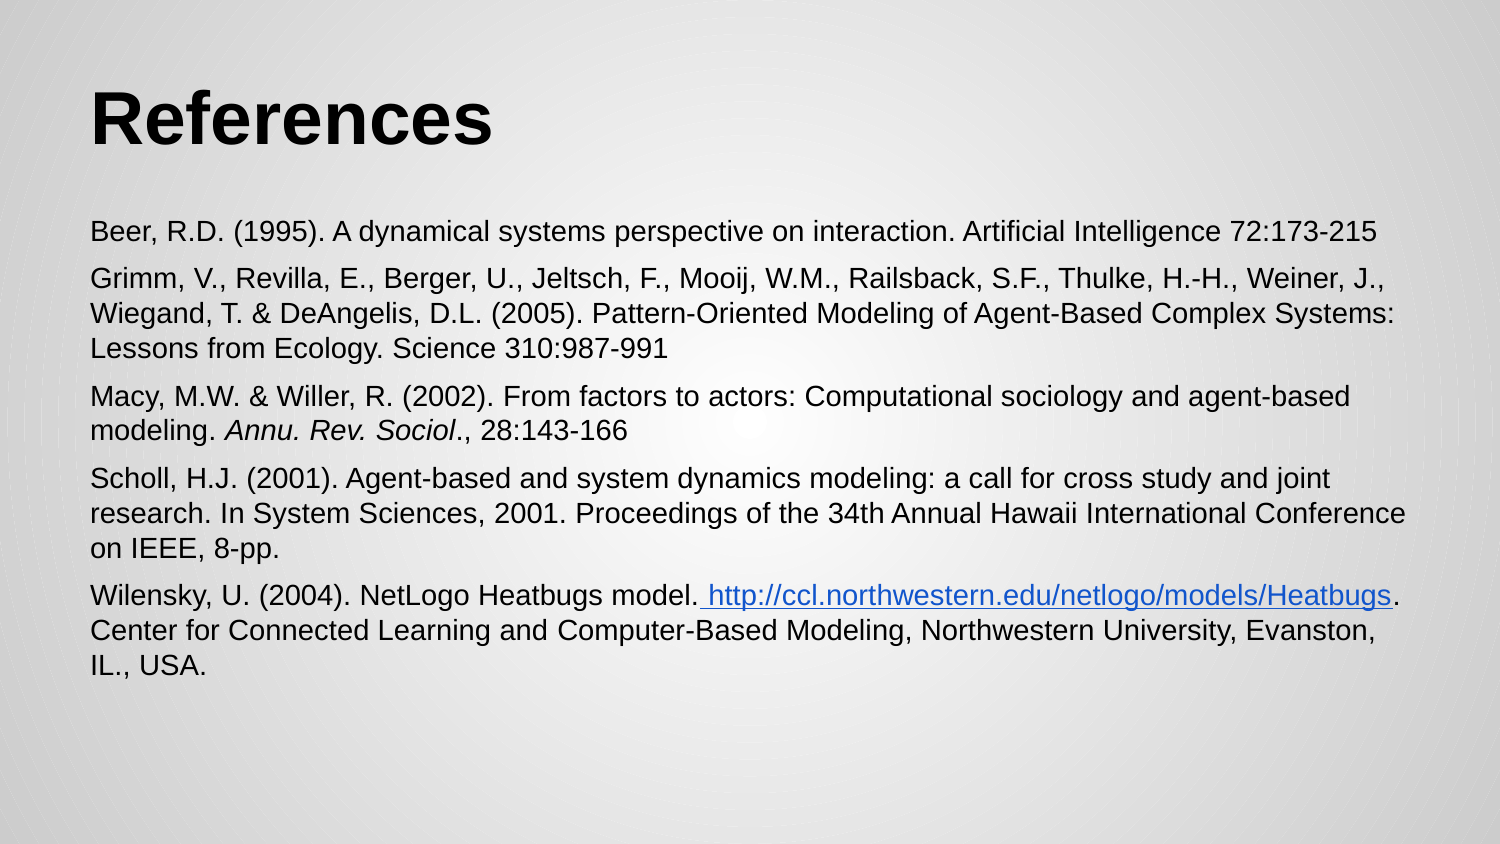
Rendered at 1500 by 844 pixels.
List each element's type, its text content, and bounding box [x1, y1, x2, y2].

list Beer, R.D. (1995). A dynamical systems perspective on interaction. Artificial Intelligence 72:173-215 Grimm, V., Revilla, E., Berger, U., Jeltsch, F., Mooij, W.M., Railsback, S.F., Thulke, H.-H., Weiner, J., Wiegand, T. & DeAngelis, D.L. (2005). Pattern-Oriented Modeling of Agent-Based Complex Systems: Lessons from Ecology. Science 310:987-991 Macy, M.W. & Willer, R. (2002). From factors to actors: Computational sociology and agent-based modeling. Annu. Rev. Sociol., 28:143-166 Scholl, H.J. (2001). Agent-based and system dynamics modeling: a call for cross study and joint research. In System Sciences, 2001. Proceedings of the 34th Annual Hawaii International Conference on IEEE, 8-pp. Wilensky, U. (2004). NetLogo Heatbugs model. http://ccl.northwestern.edu/netlogo/models/Heatbugs. Center for Connected Learning and Computer-Based Modeling, Northwestern University, Evanston, IL., USA. [75, 196, 1425, 808]
title References [75, 33, 1425, 175]
